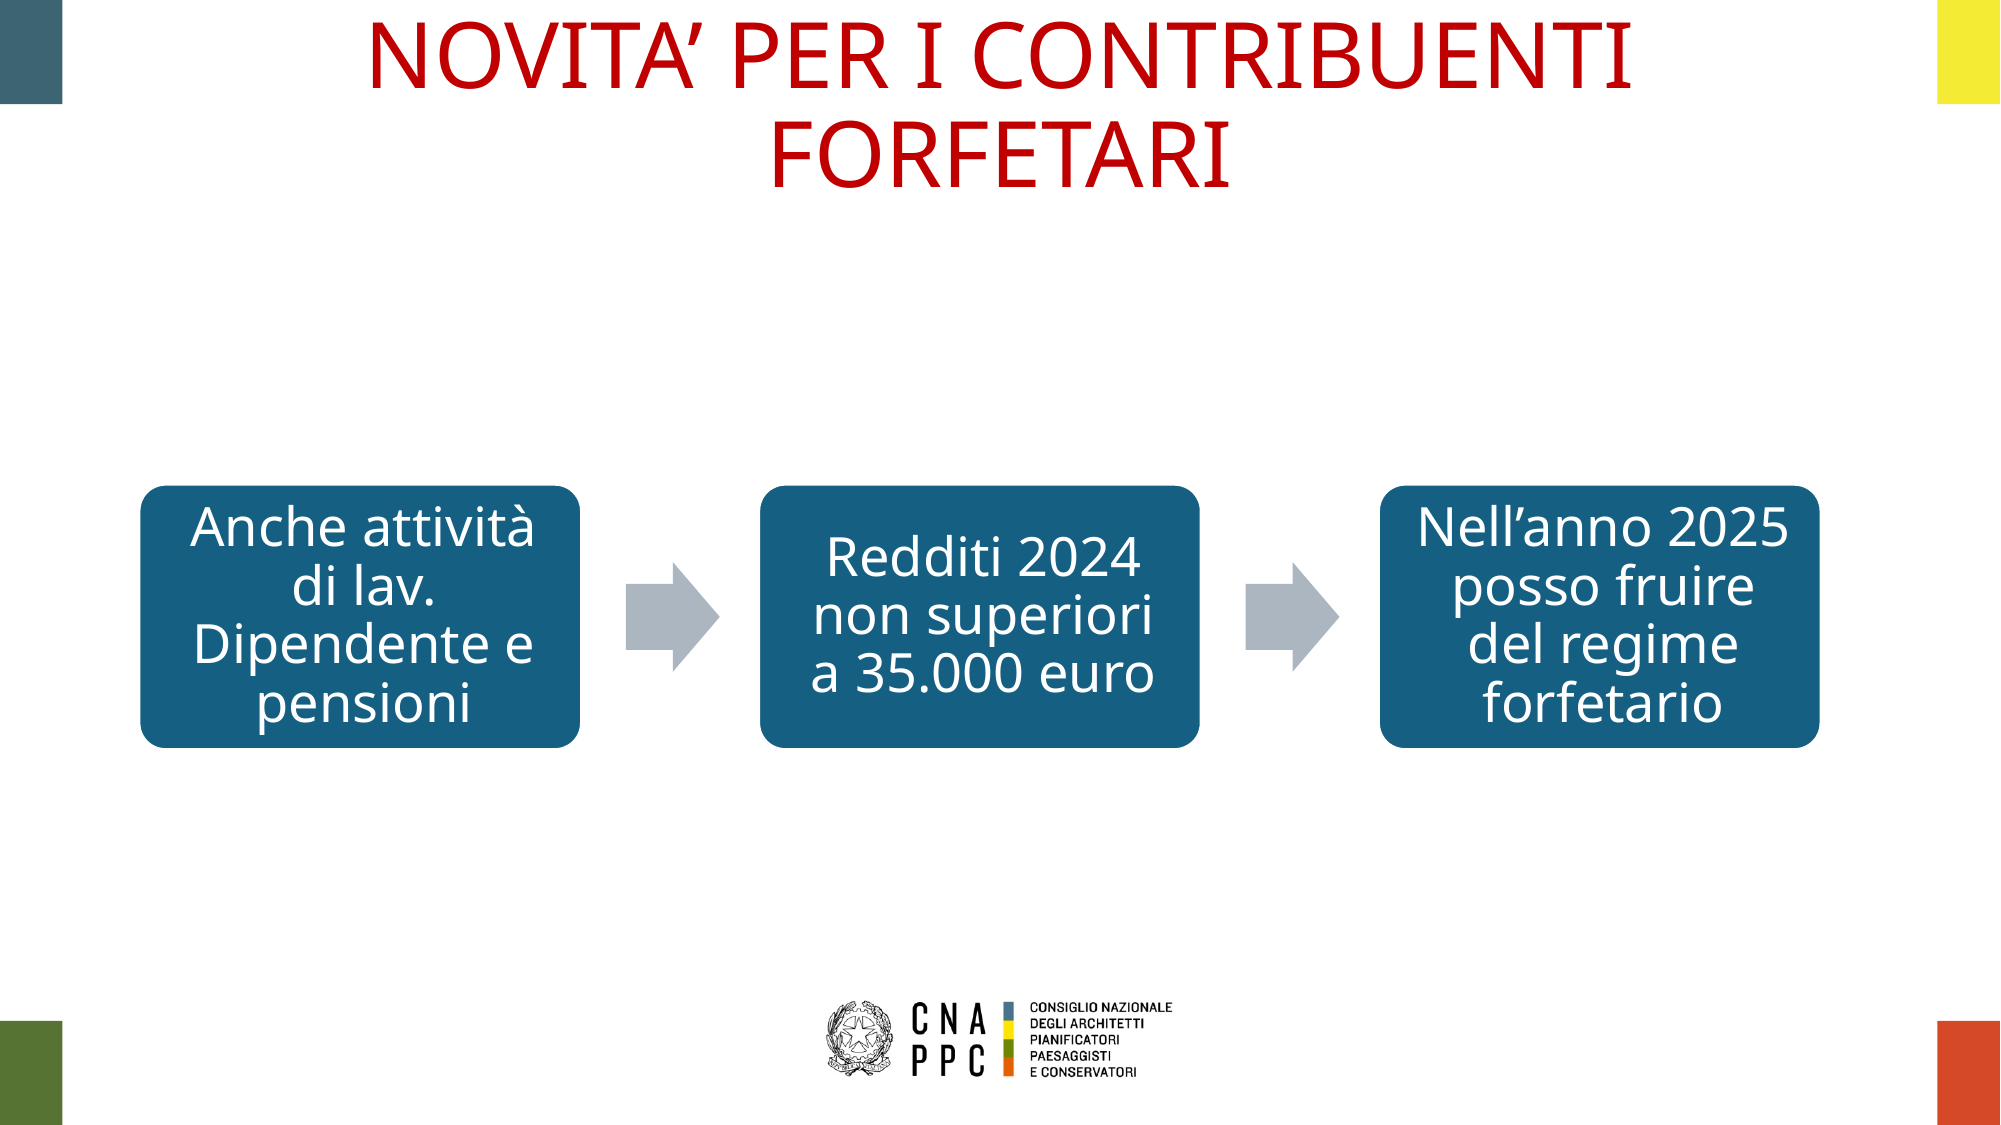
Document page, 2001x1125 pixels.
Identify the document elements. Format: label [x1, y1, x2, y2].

text_box [0, 0, 2000, 1125]
